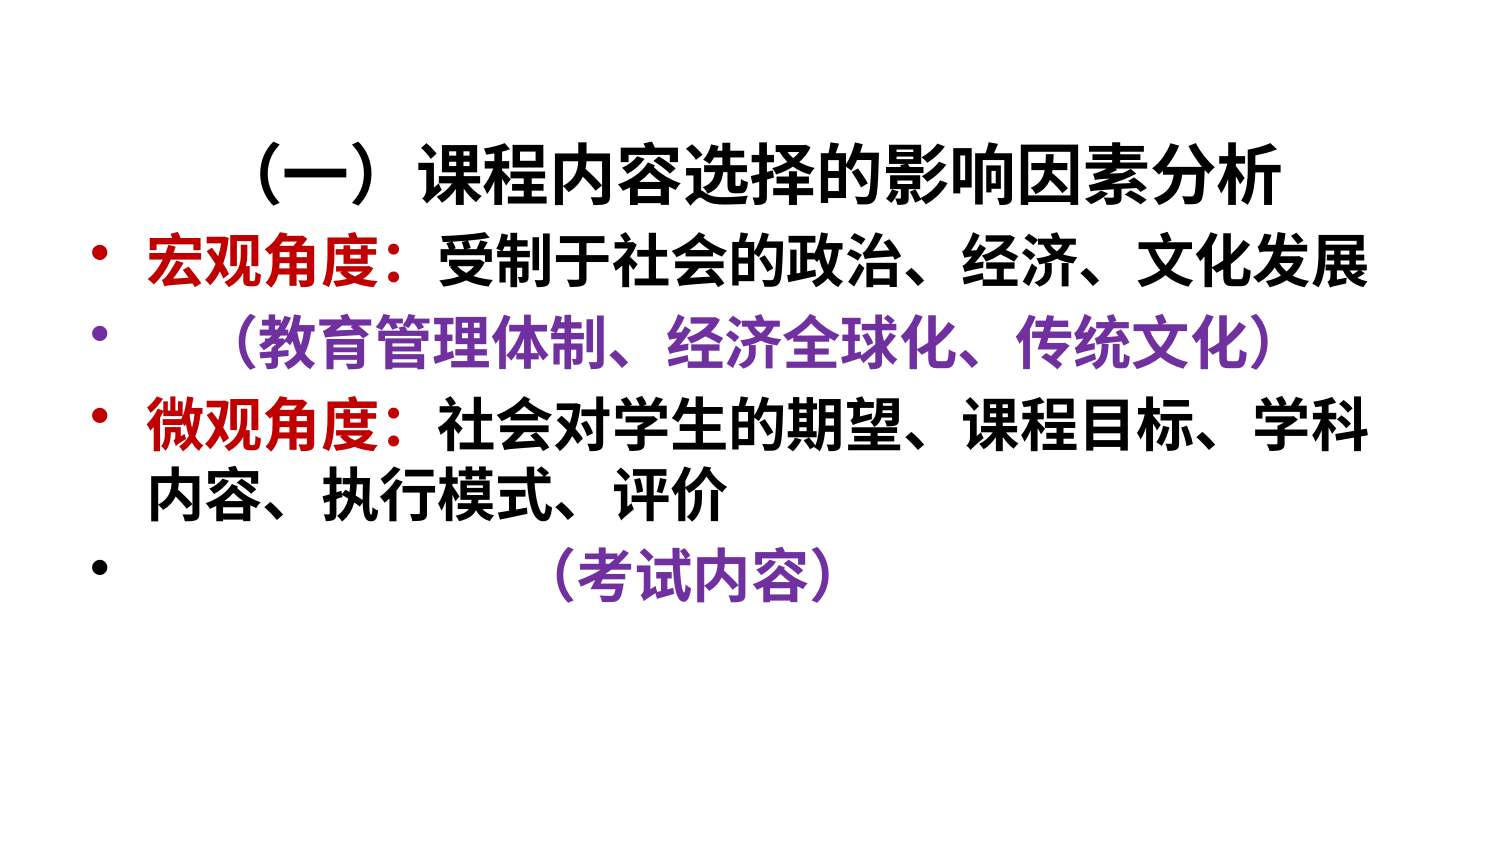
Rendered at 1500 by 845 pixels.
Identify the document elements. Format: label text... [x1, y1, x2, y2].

list （一）课程内容选择的影响因素分析 宏观角度：受制于社会的政治、经济、文化发展 （教育管理体制、经济全球化、传统文化） 微观角度：社会对学生的期望、课程目标、学科内容、执行模式、评价 （考试内容） [74, 125, 1426, 824]
